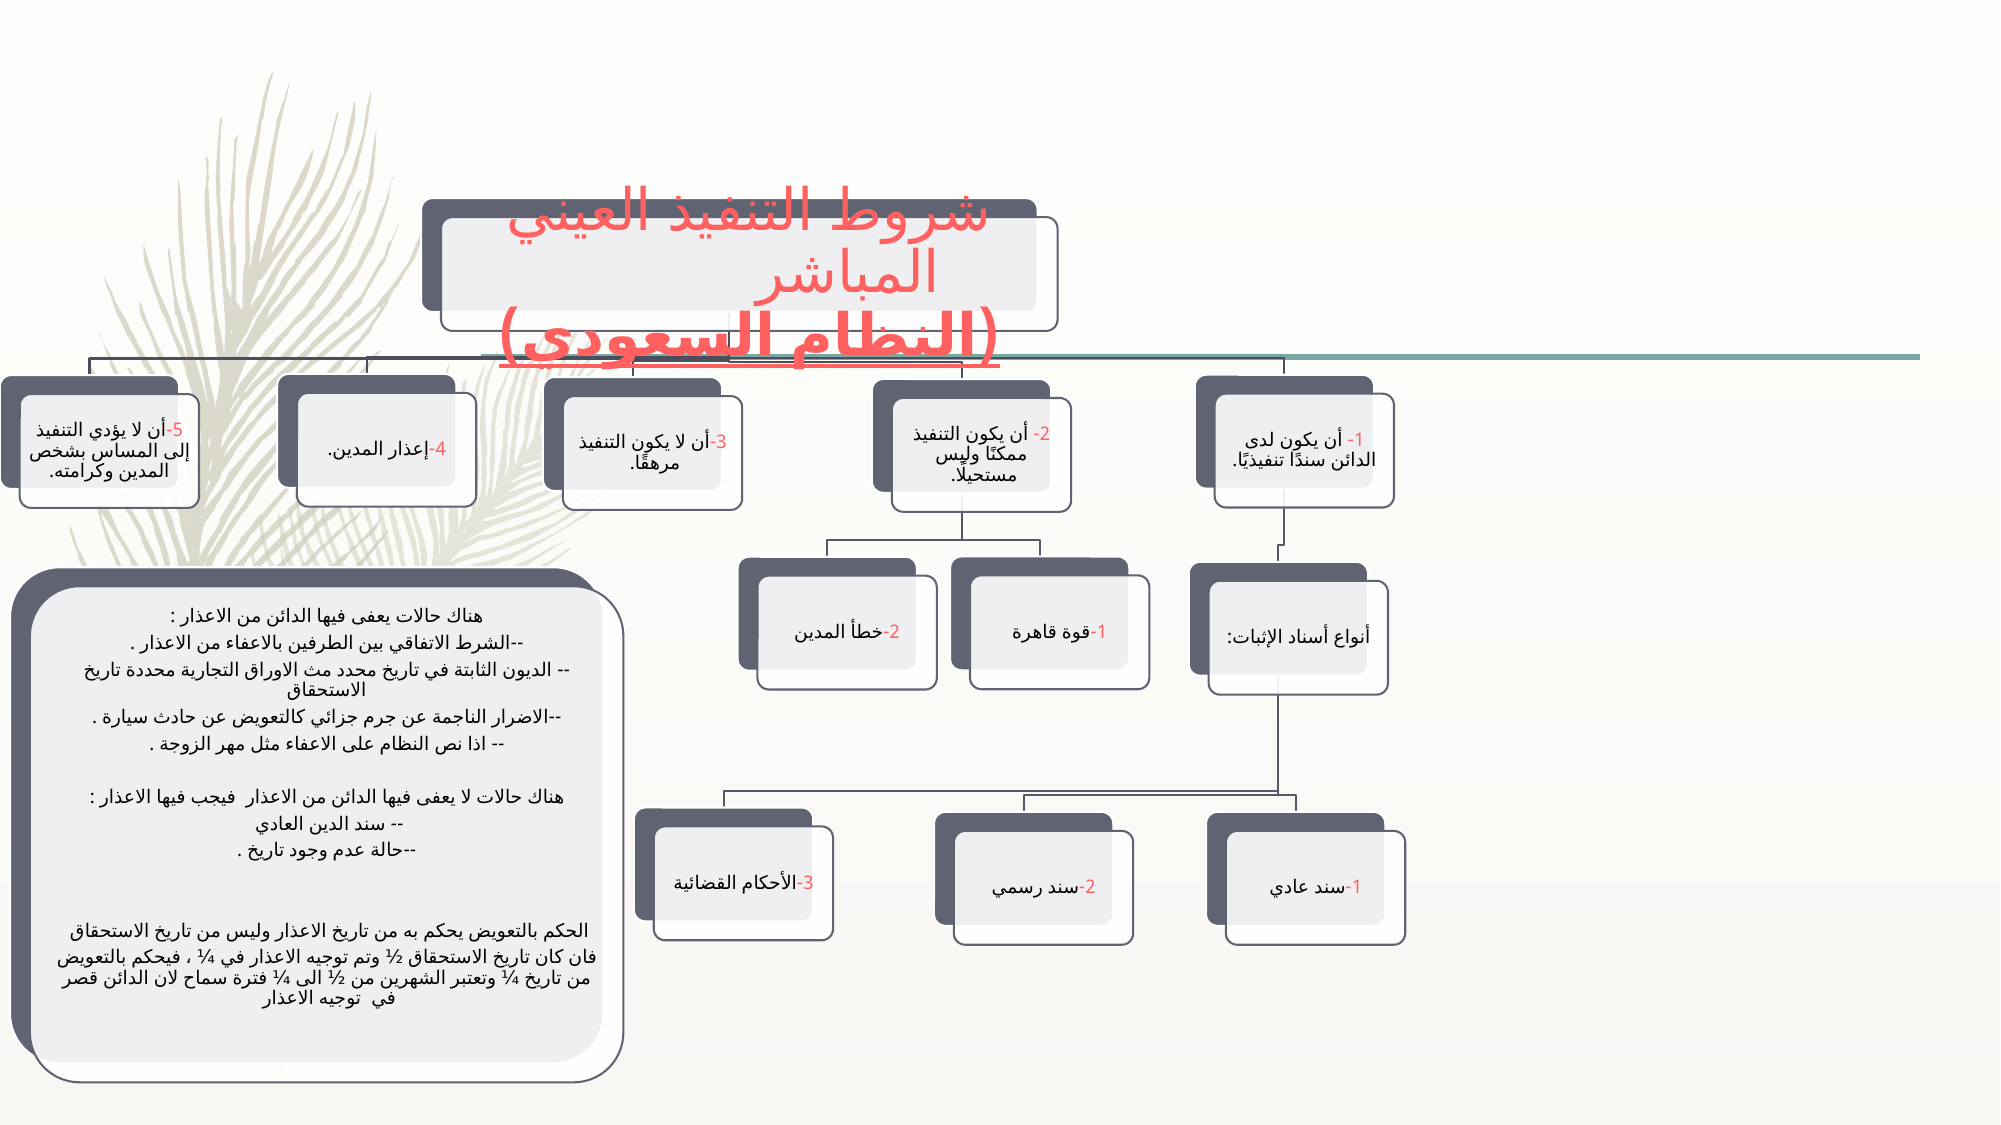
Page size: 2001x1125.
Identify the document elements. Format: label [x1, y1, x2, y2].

text_box [0, 0, 2000, 1125]
